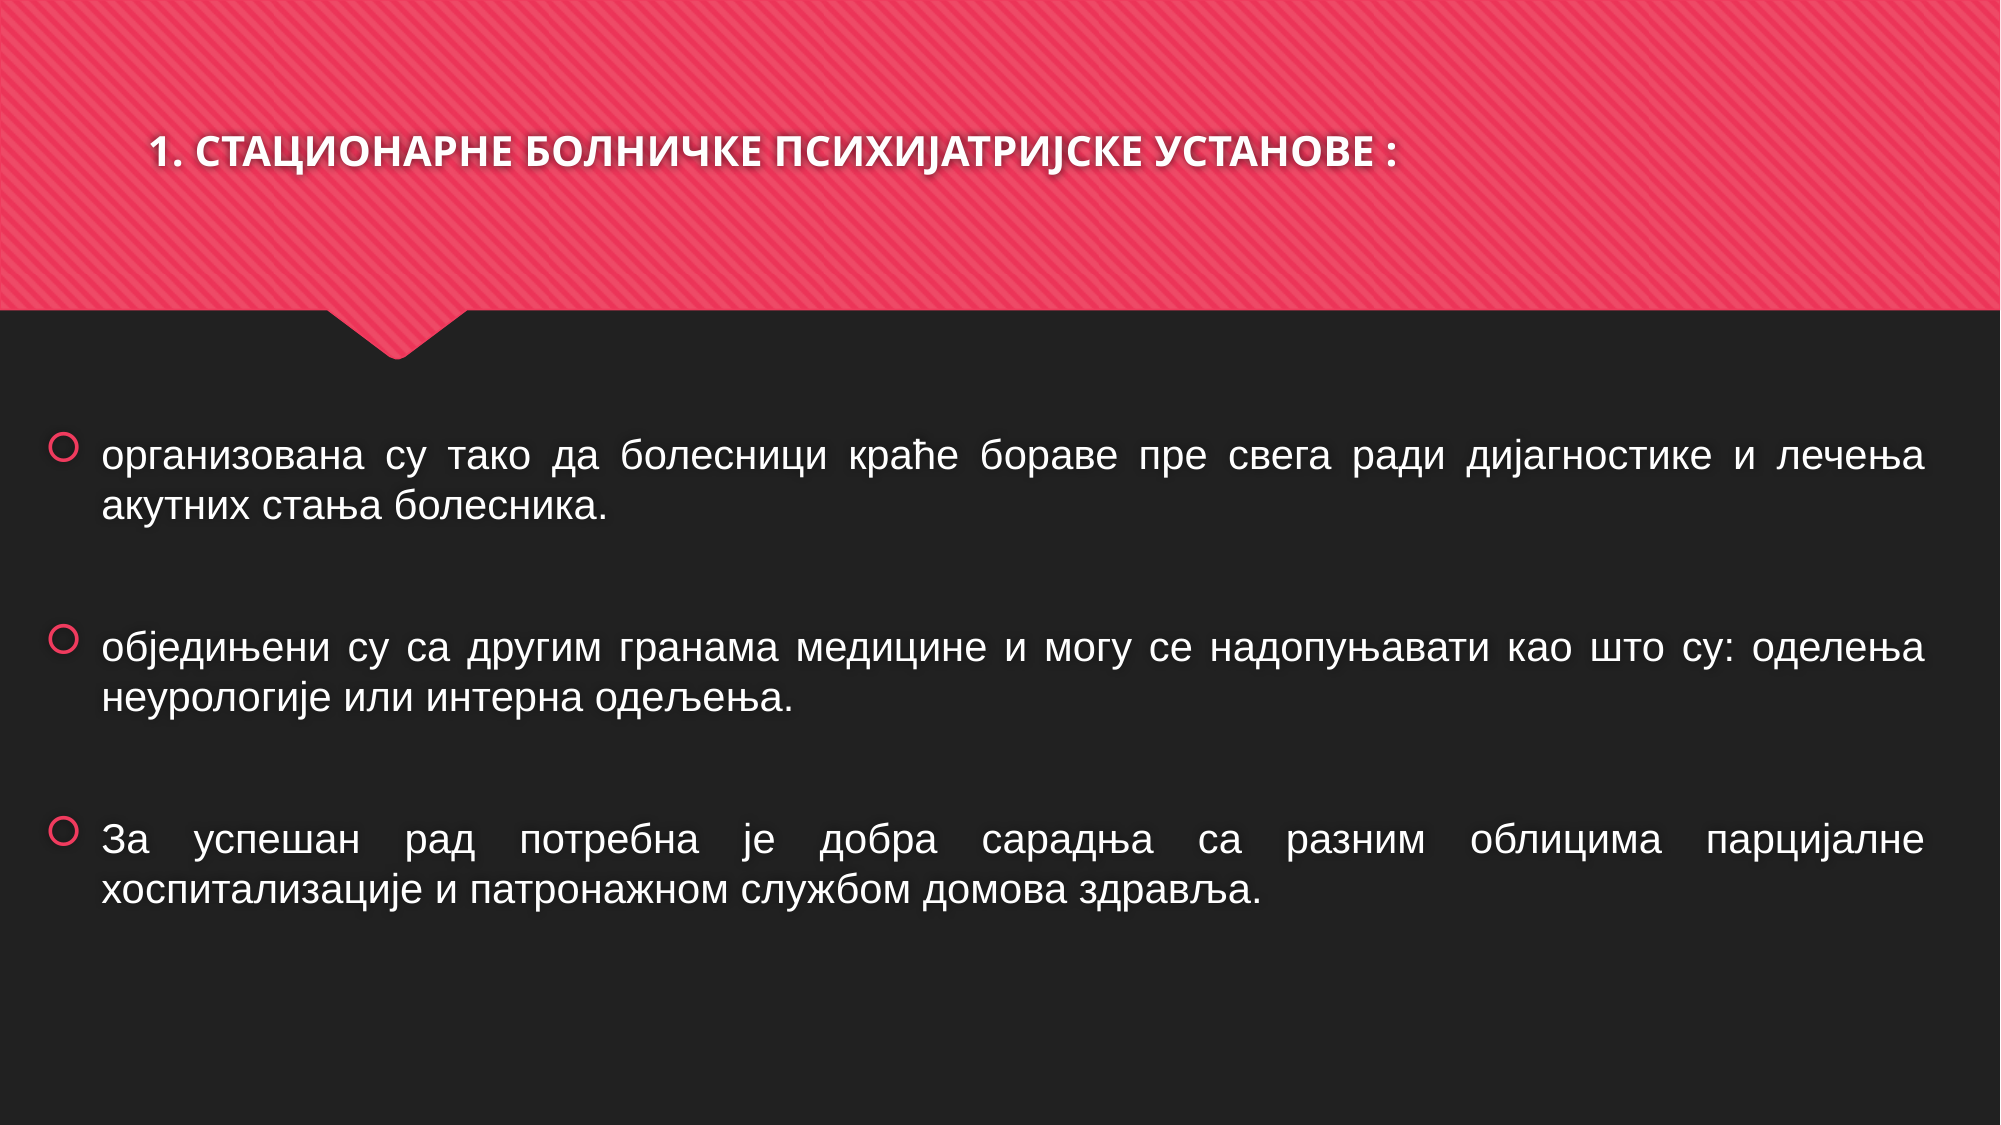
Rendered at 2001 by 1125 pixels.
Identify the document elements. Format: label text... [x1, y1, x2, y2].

list организована су тако да болесници краће бораве пре свега ради дијагностике и лечења акутних стања болесника. обједињени су са другим гранама медицине и могу се надопуњавати као што су: оделења неурологије или интерна одељења. За успешан рад потребна је добра сарадња са разним облицима парцијалне хоспитализације и патронажном службом домова здравља. [30, 353, 1941, 1052]
title 1. СТАЦИОНАРНЕ БОЛНИЧКЕ ПСИХИЈАТРИЈСКЕ УСТАНОВЕ : [132, 73, 1868, 233]
